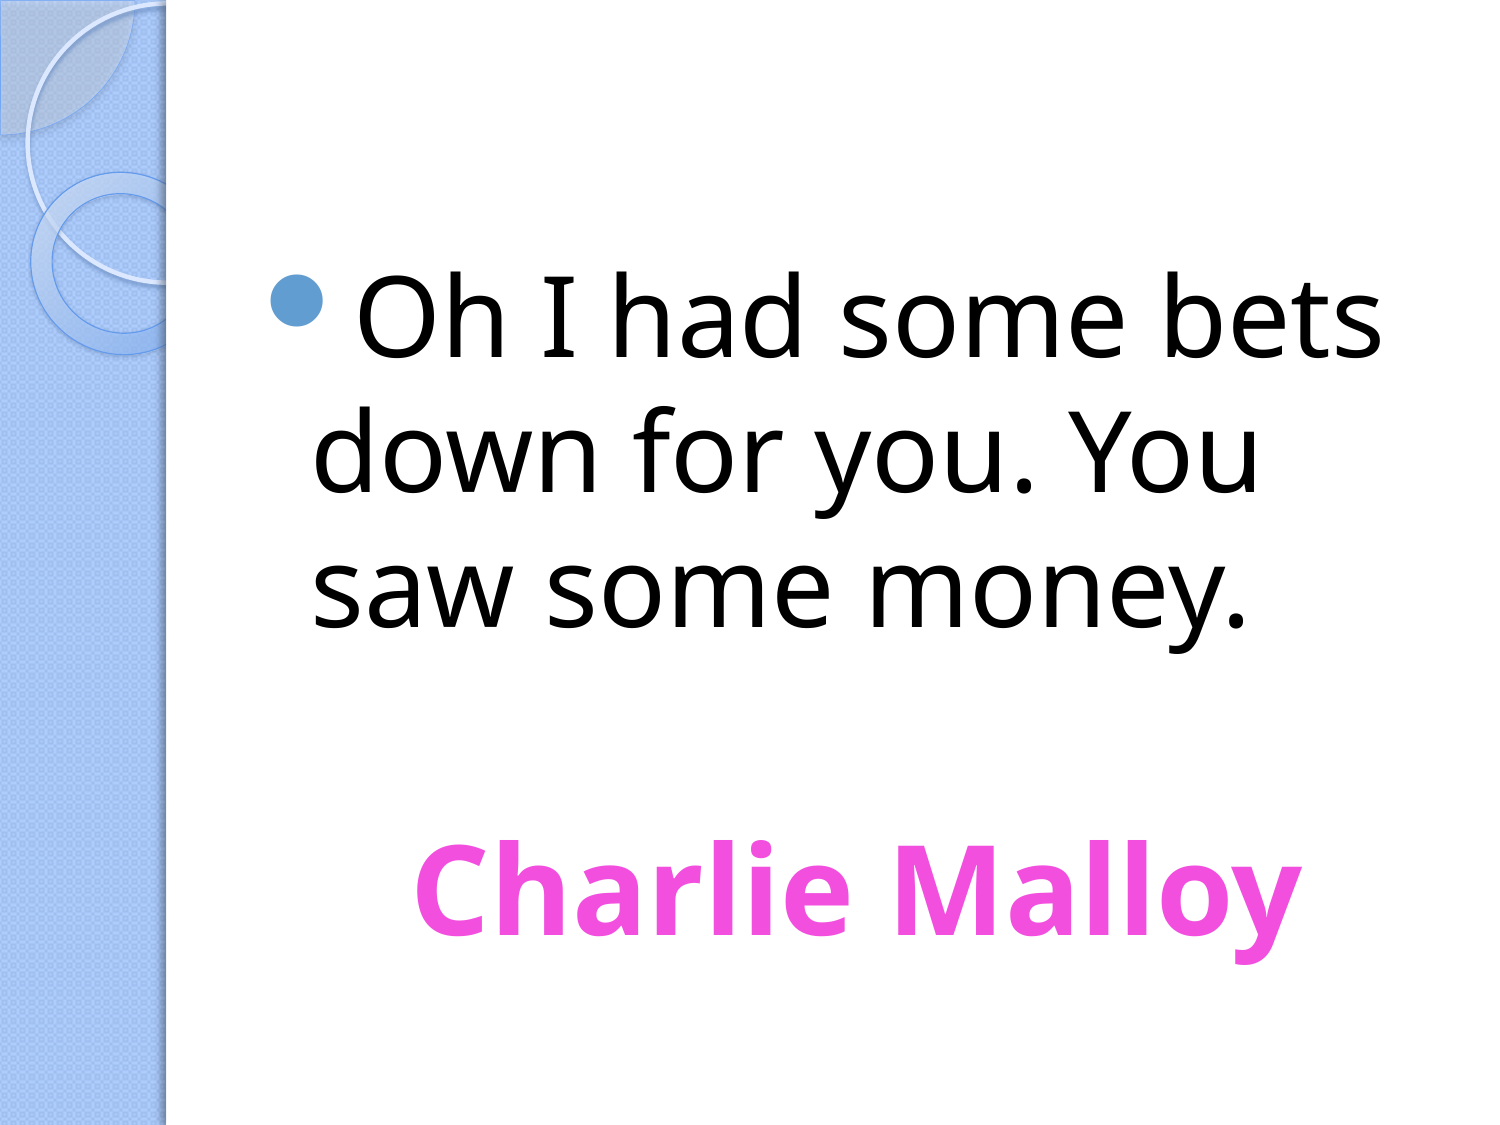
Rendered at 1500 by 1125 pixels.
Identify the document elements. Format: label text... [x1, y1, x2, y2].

list Oh I had some bets down for you. You saw some money. Charlie Malloy [235, 237, 1466, 1025]
